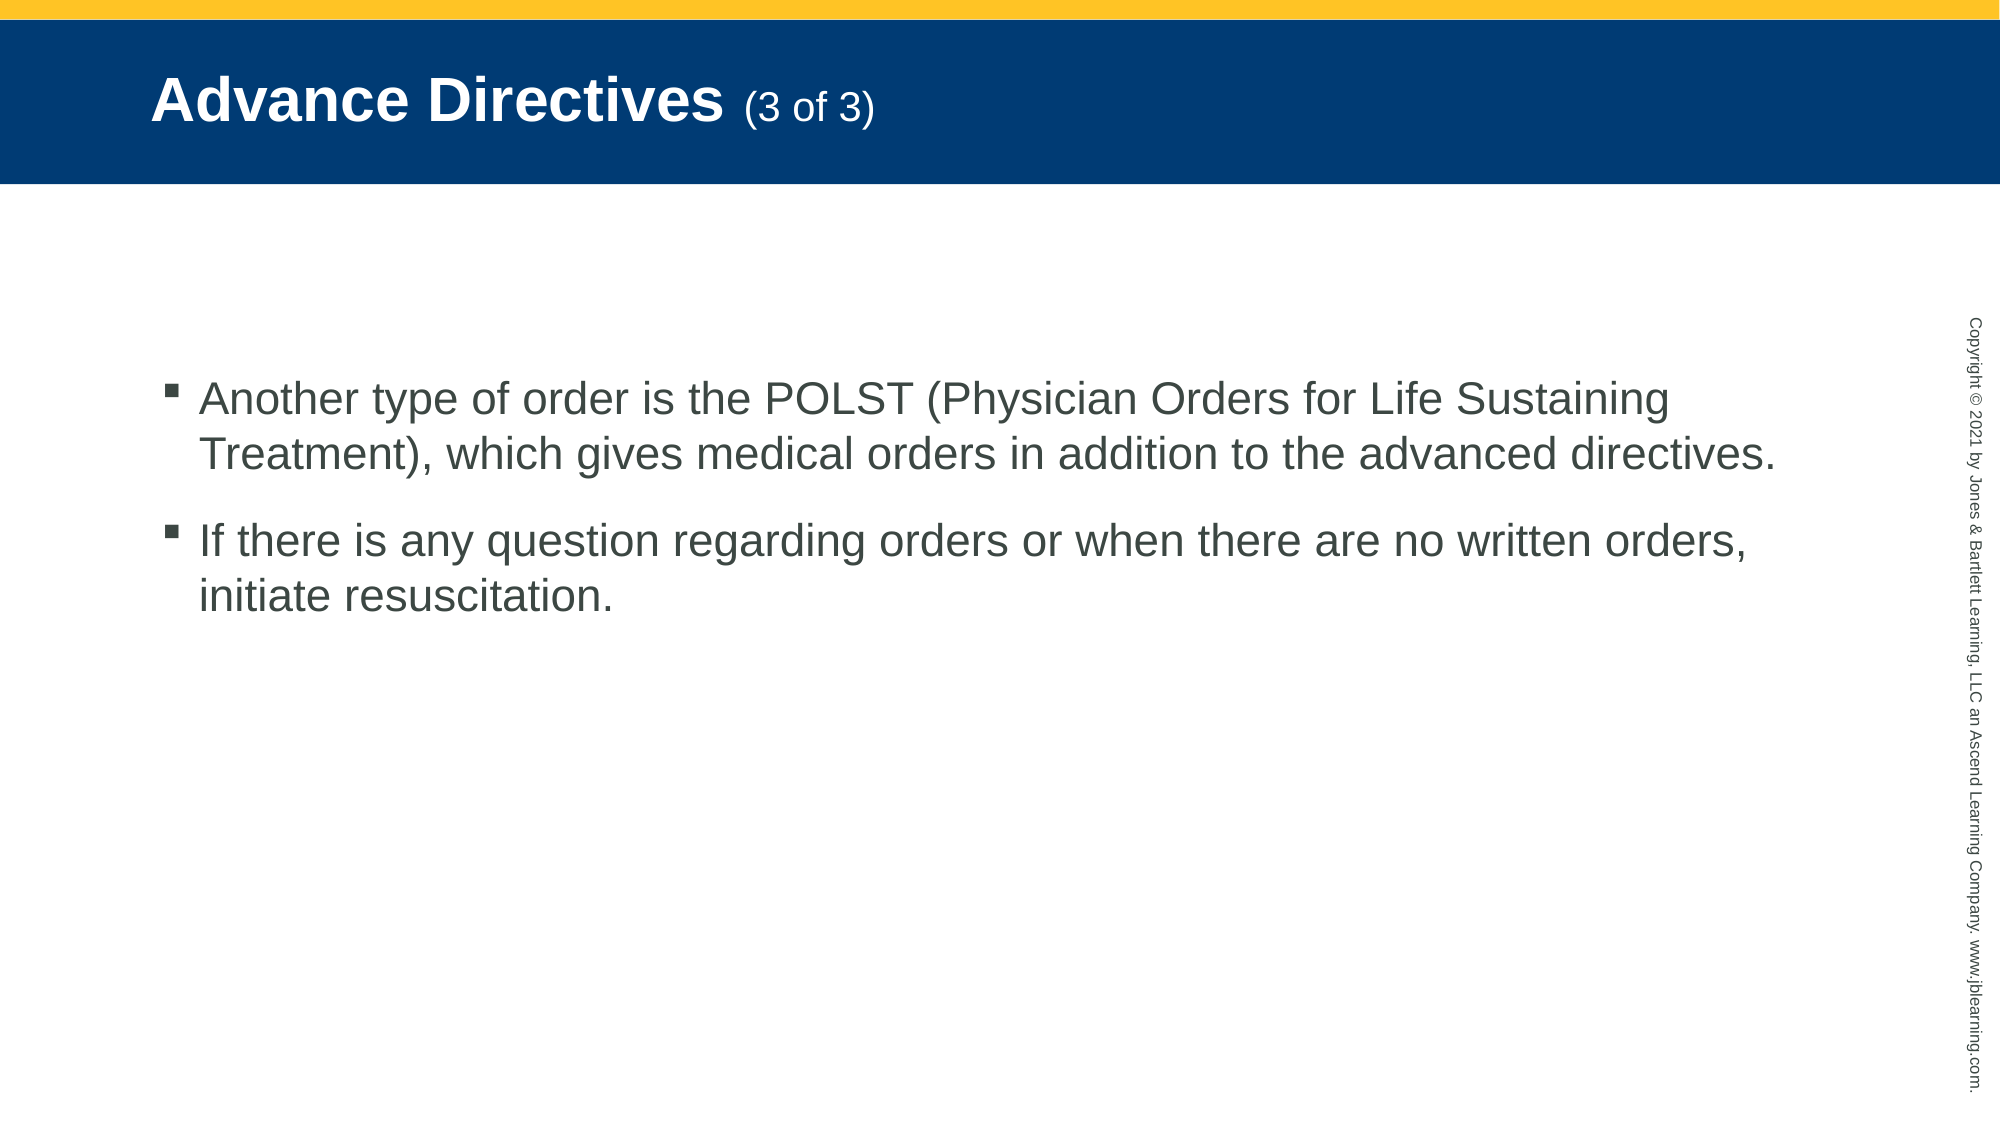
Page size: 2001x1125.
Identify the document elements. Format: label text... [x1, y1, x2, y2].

list Another type of order is the POLST (Physician Orders for Life Sustaining Treatment), which gives medical orders in addition to the advanced directives. If there is any question regarding orders or when there are no written orders, initiate resuscitation. [146, 361, 1859, 1016]
title Advance Directives (3 of 3) [0, 19, 2000, 185]
